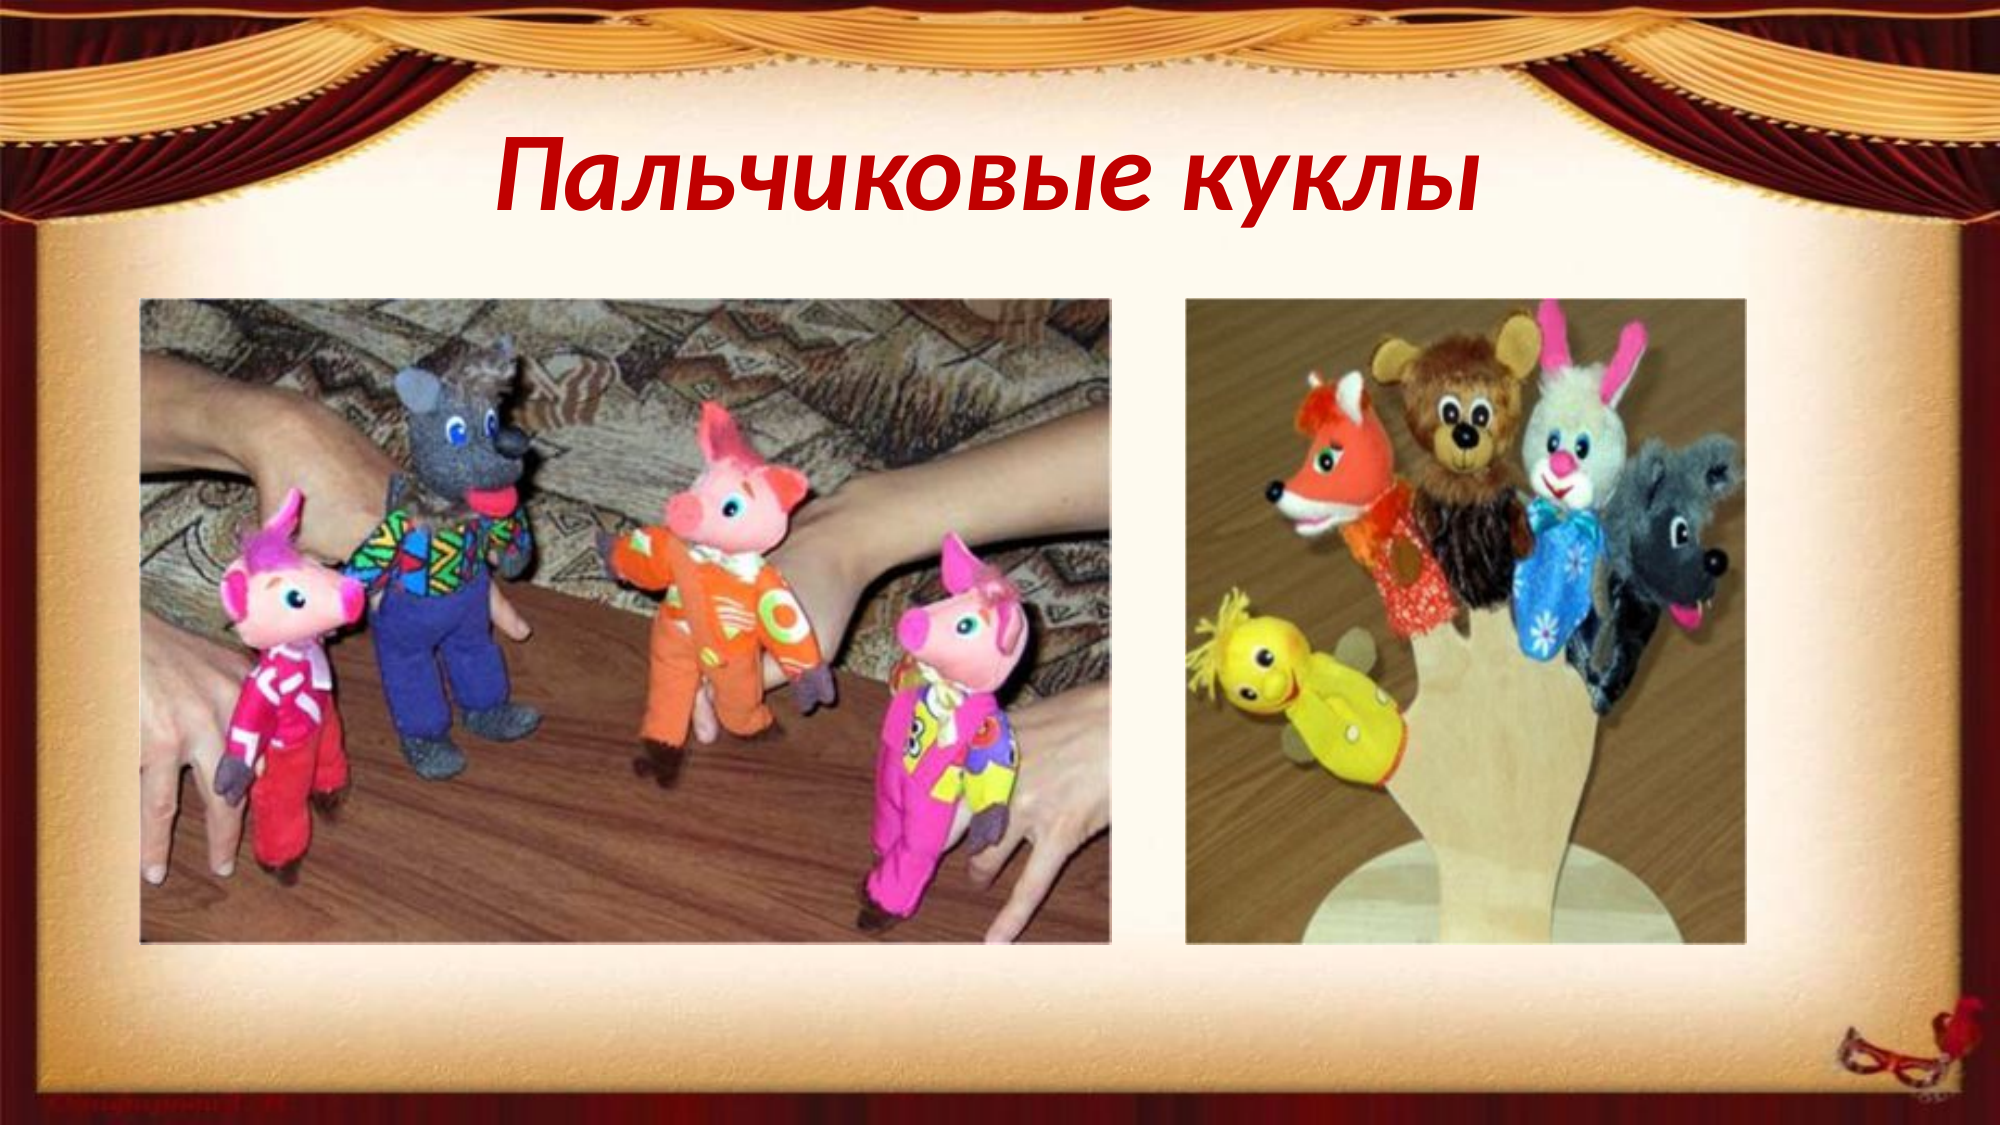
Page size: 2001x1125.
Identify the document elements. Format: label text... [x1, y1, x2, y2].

text_box Пальчиковые куклы [466, 90, 1510, 241]
text_box [313, 106, 1663, 945]
picture [0, 0, 2000, 1125]
